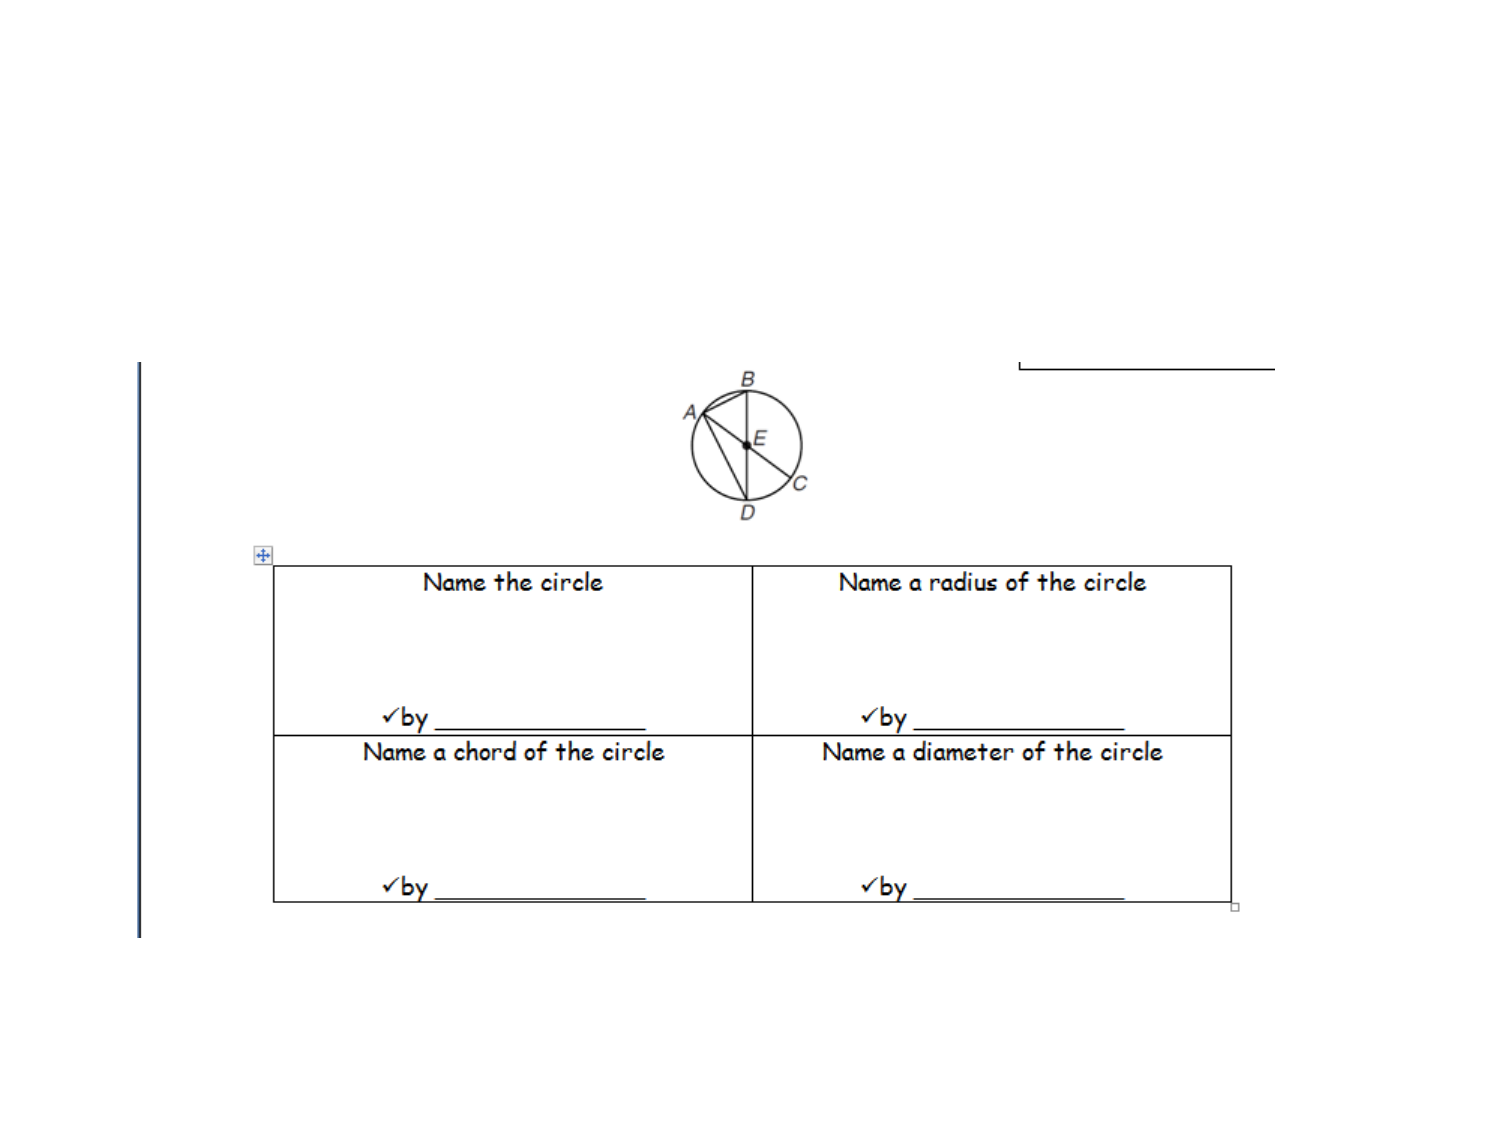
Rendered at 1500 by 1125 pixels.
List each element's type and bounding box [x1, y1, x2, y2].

picture [137, 362, 1276, 938]
